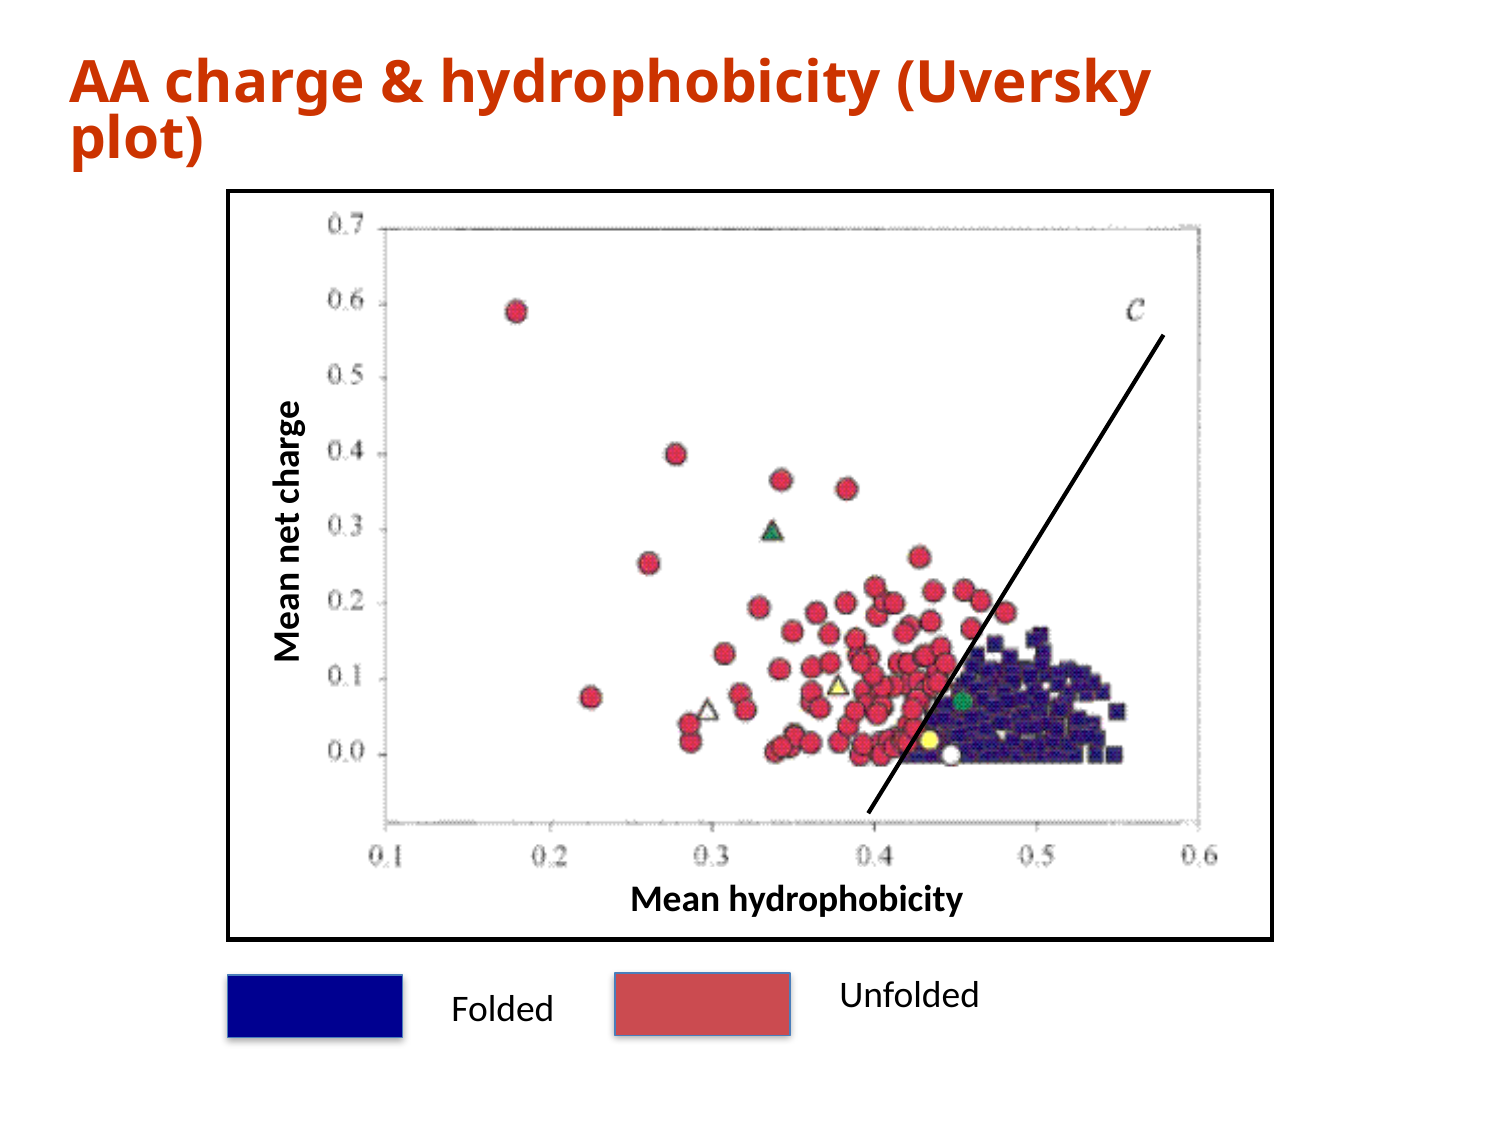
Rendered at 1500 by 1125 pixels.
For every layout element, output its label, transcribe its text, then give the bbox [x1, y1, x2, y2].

text_box Unfolded [824, 962, 1004, 1023]
text_box Folded [436, 976, 578, 1037]
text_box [229, 192, 1270, 938]
text_box AA charge & hydrophobicity (Uversky plot) [53, 49, 1306, 178]
text_box [614, 972, 791, 1036]
text_box [227, 974, 403, 1038]
